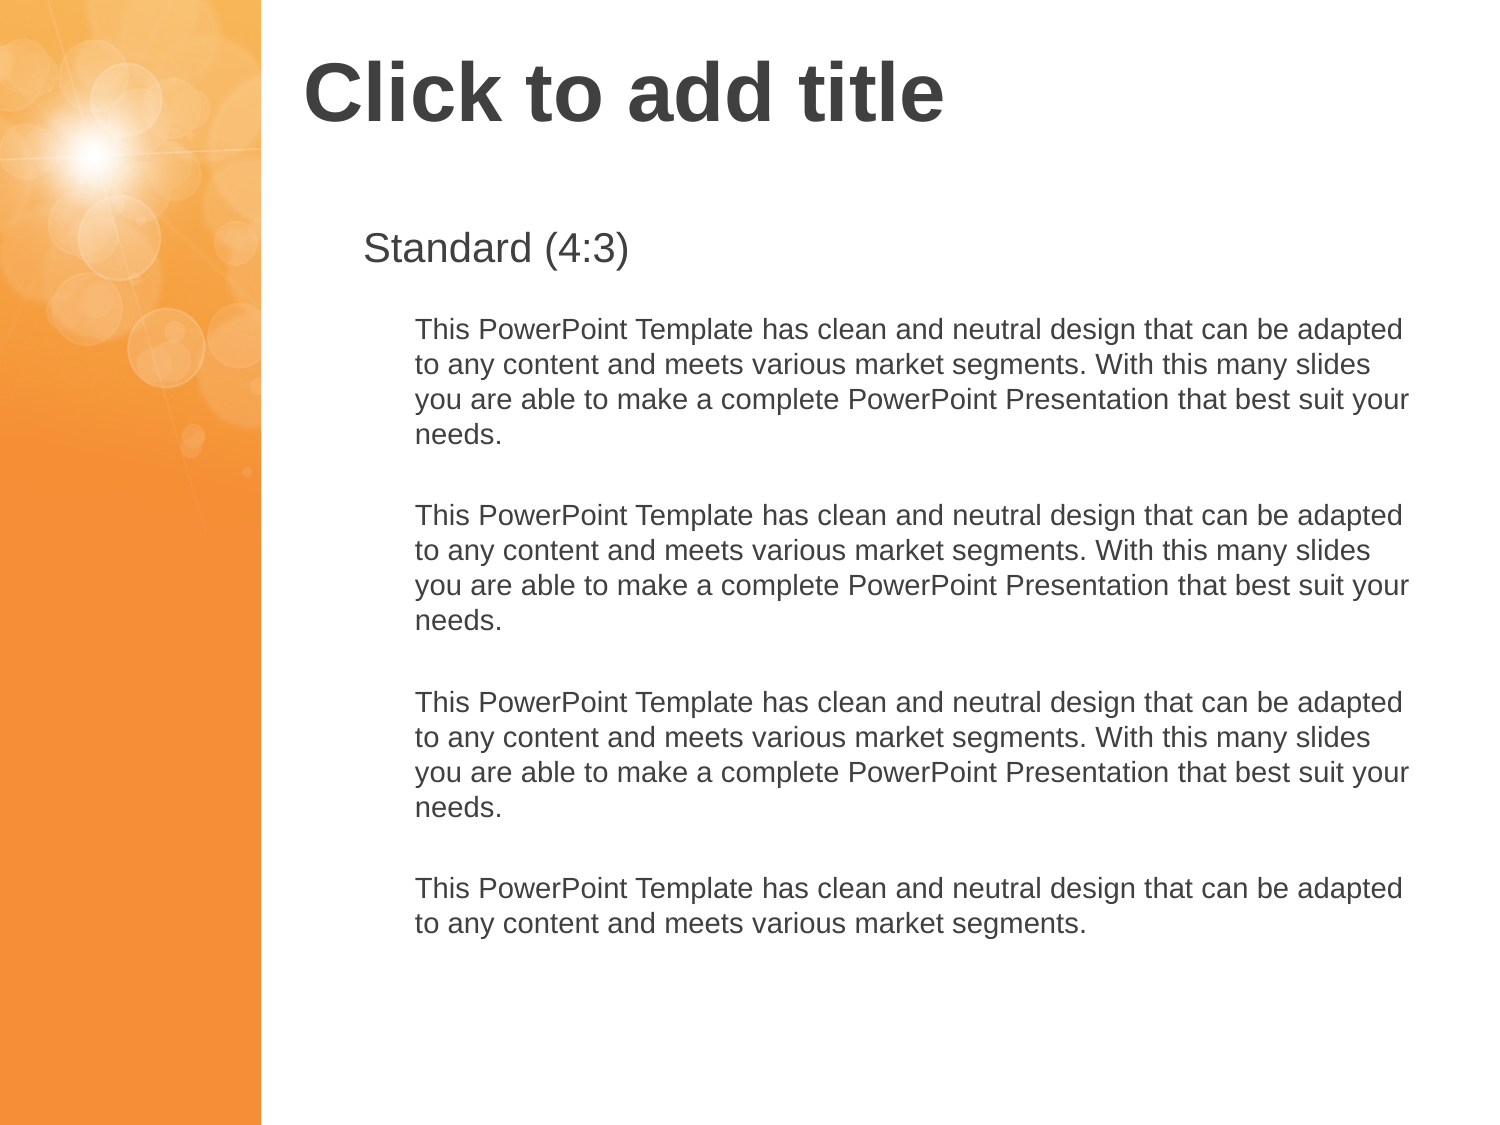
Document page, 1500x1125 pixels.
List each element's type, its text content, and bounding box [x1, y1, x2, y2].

picture [0, 0, 1500, 1125]
list Standard (4:3) [348, 208, 1425, 284]
list This PowerPoint Template has clean and neutral design that can be adapted to any content and meets various market segments. With this many slides you are able to make a complete PowerPoint Presentation that best suit your needs. This PowerPoint Template has clean and neutral design that can be adapted to any content and meets various market segments. With this many slides you are able to make a complete PowerPoint Presentation that best suit your needs. This PowerPoint Template has clean and neutral design that can be adapted to any content and meets various market segments. With this many slides you are able to make a complete PowerPoint Presentation that best suit your needs. This PowerPoint Template has clean and neutral design that can be adapted to any content and meets various market segments. [350, 302, 1427, 984]
title Click to add title [265, 0, 1500, 176]
